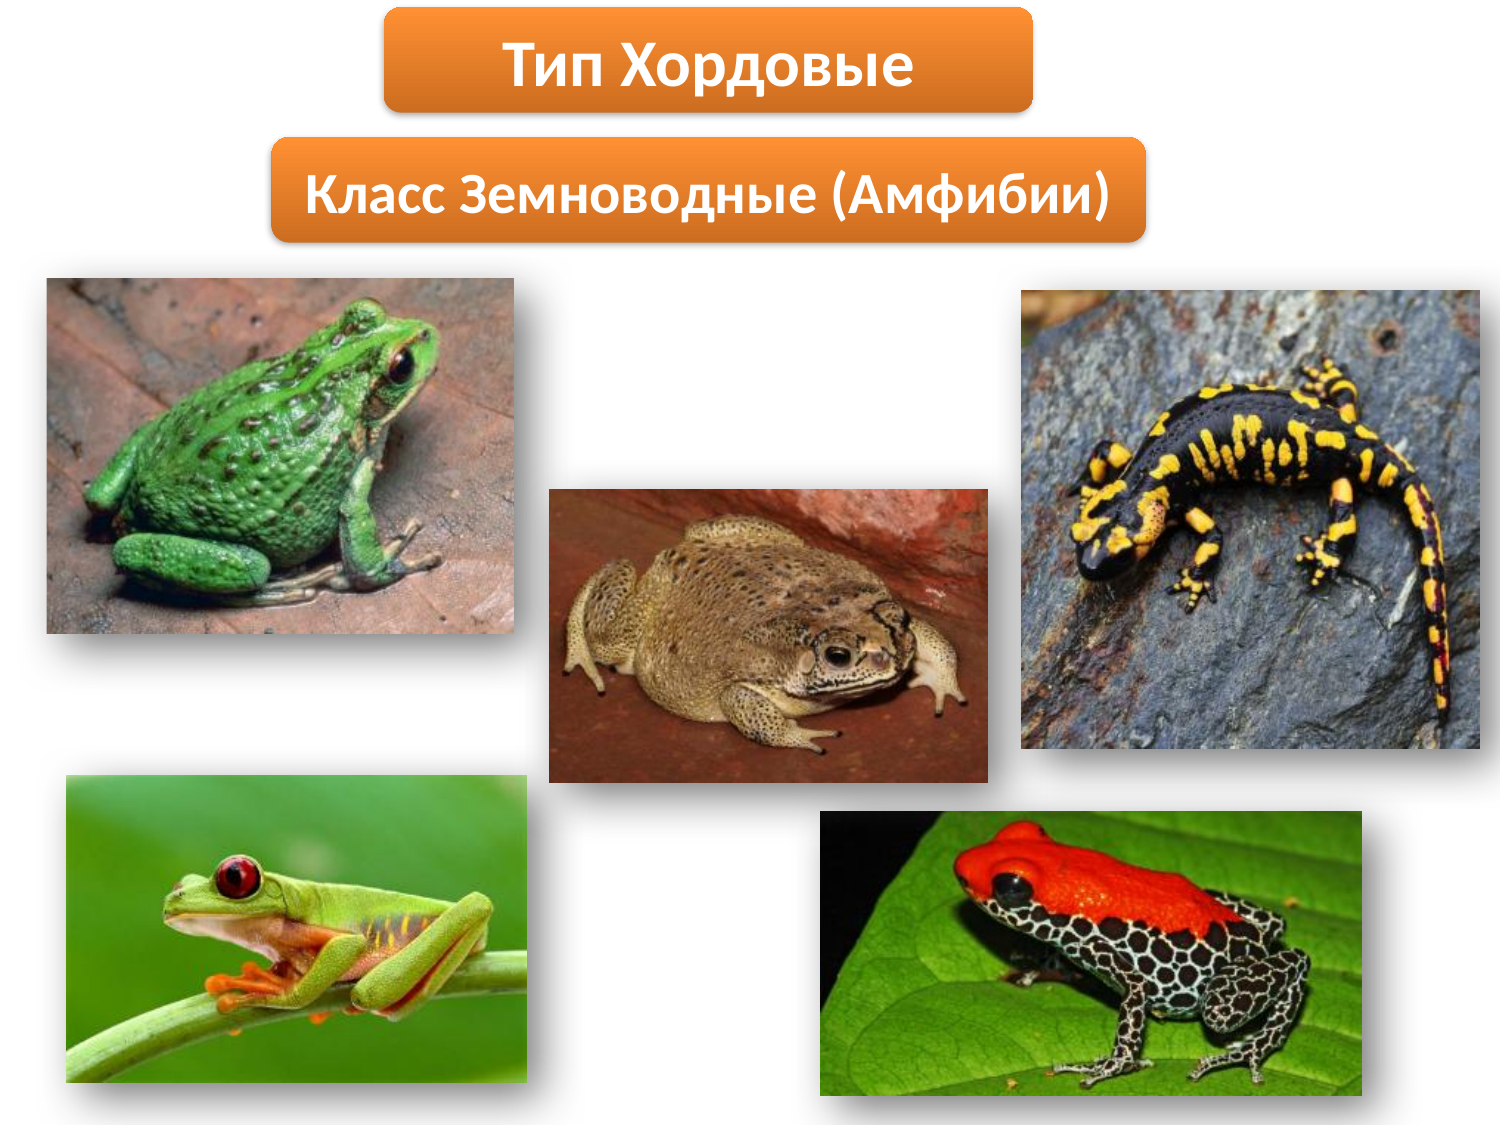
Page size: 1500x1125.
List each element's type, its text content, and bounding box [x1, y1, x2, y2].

picture [66, 774, 527, 1083]
text_box Класс Земноводные (Амфибии) [271, 137, 1146, 243]
picture [46, 278, 515, 634]
picture [548, 489, 988, 783]
picture [1021, 290, 1480, 749]
text_box Тип Хордовые [383, 7, 1034, 113]
picture [820, 811, 1362, 1096]
